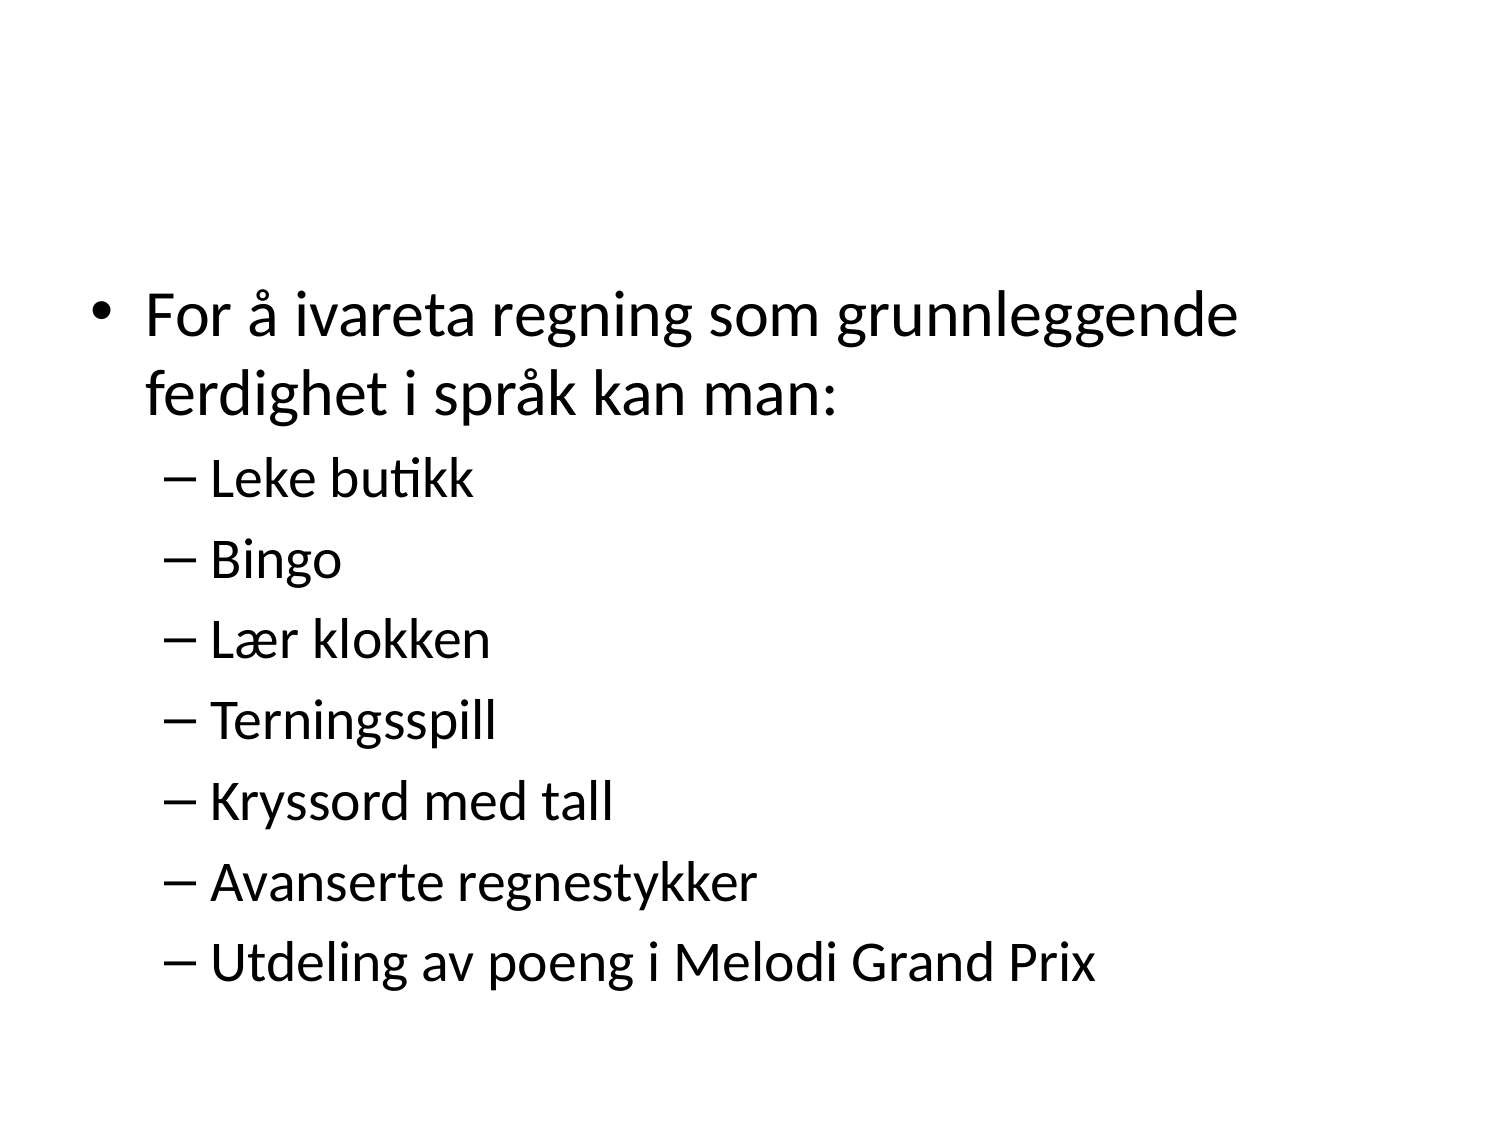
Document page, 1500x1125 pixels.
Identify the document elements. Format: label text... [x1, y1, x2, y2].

list For å ivareta regning som grunnleggende ferdighet i språk kan man: Leke butikk Bingo Lær klokken Terningsspill Kryssord med tall Avanserte regnestykker Utdeling av poeng i Melodi Grand Prix [75, 262, 1425, 1005]
